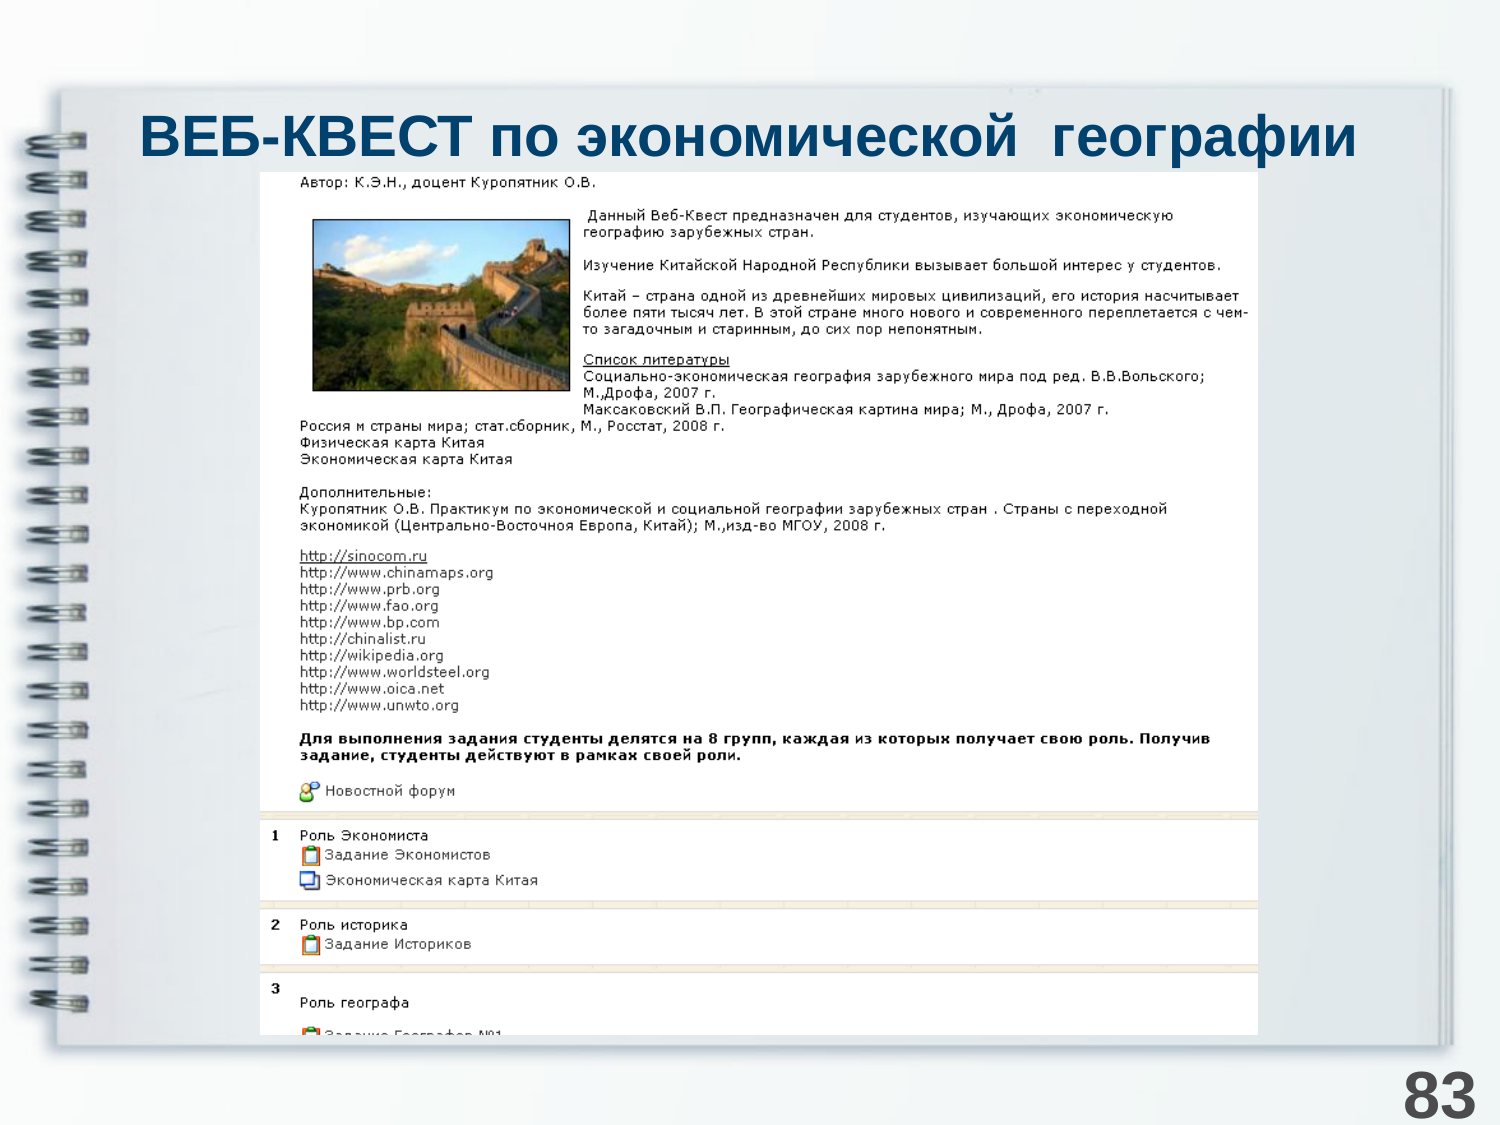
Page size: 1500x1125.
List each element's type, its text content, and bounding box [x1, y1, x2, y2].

text_box ВЕБ-КВЕСТ по экономической географии [74, 90, 1424, 218]
picture [0, 0, 1500, 1125]
slide_number 83 [1375, 1043, 1493, 1123]
